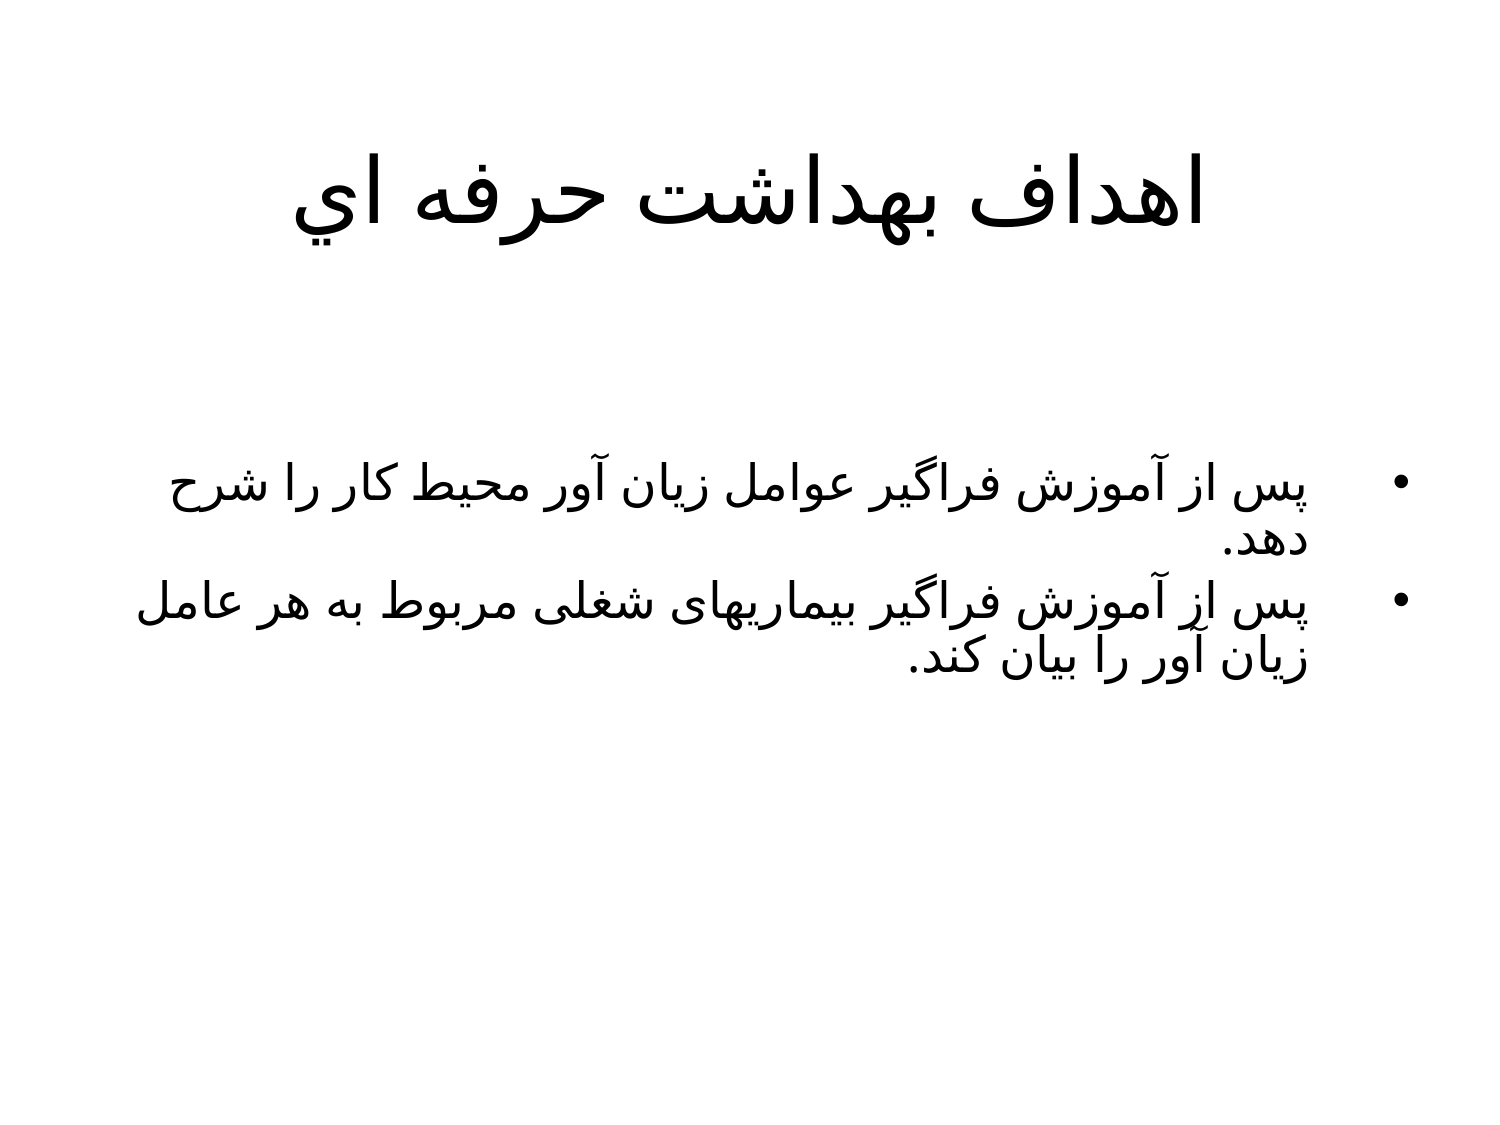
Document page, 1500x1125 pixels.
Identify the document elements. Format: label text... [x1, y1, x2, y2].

list پس از آموزش فراگیر عوامل زیان آور محیط کار را شرح دهد. پس از آموزش فراگیر بیماریهای شغلی مربوط به هر عامل زیان آور را بیان کند. [75, 450, 1425, 1000]
title اهداف بهداشت حرفه اي [75, 62, 1425, 312]
